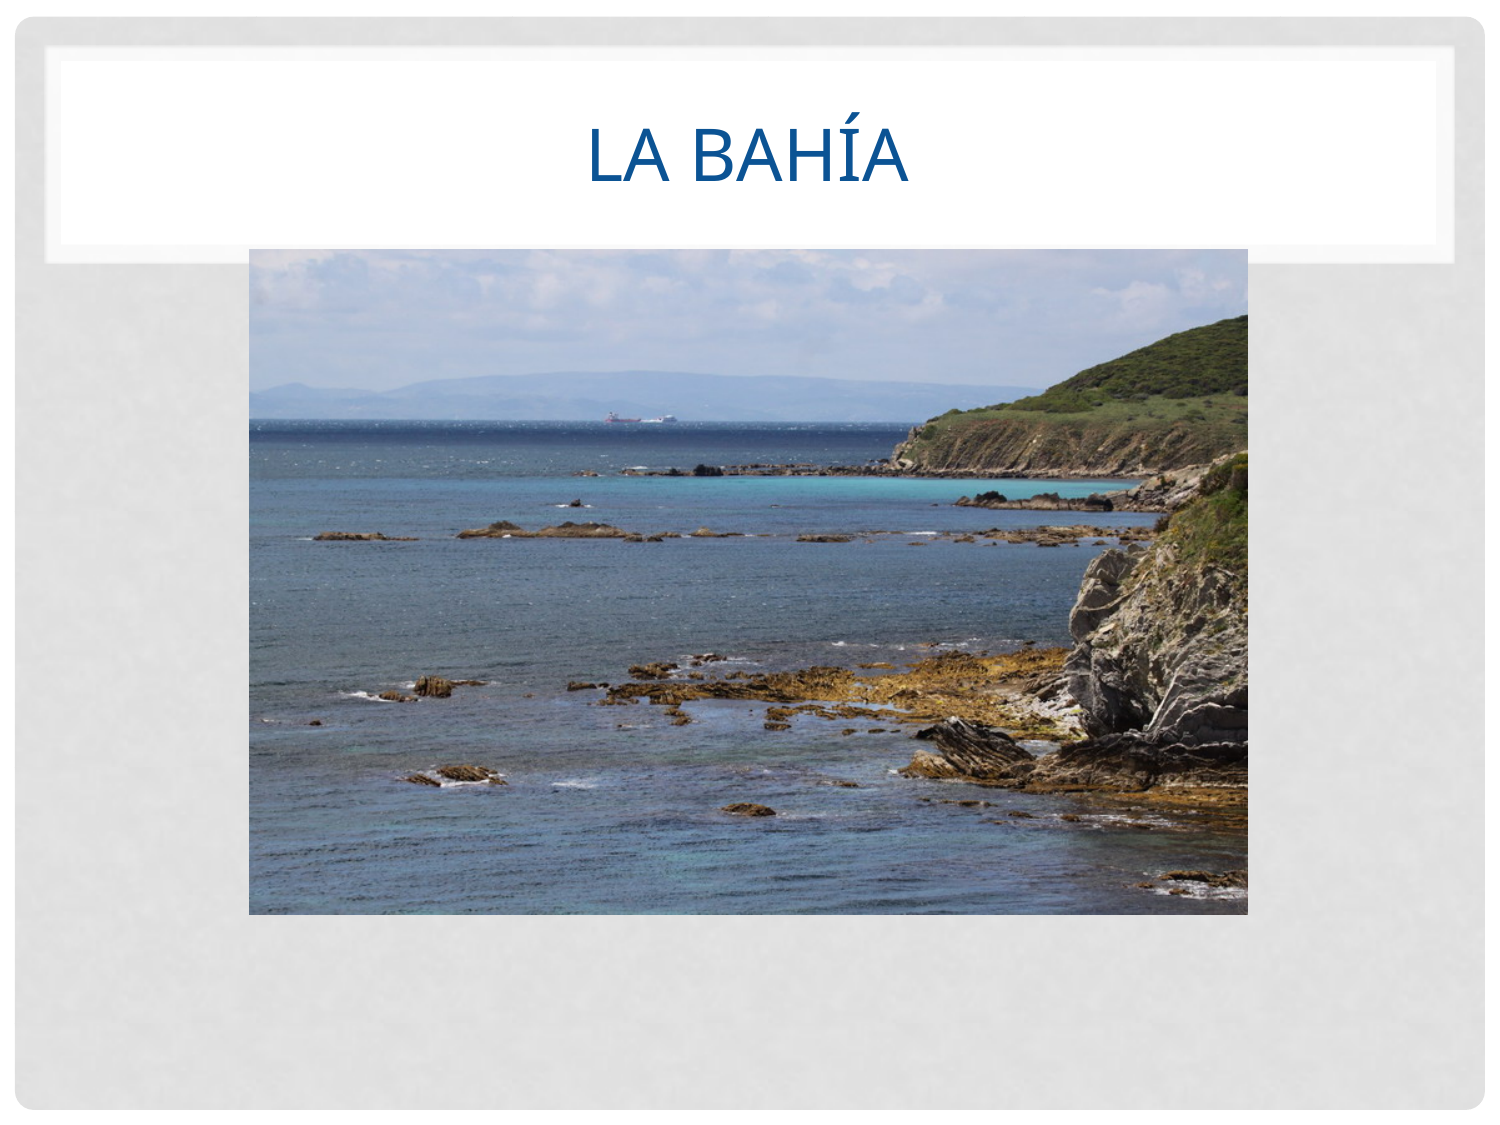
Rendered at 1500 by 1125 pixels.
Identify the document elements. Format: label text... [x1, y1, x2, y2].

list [249, 249, 1249, 915]
title la bahía [69, 66, 1425, 238]
